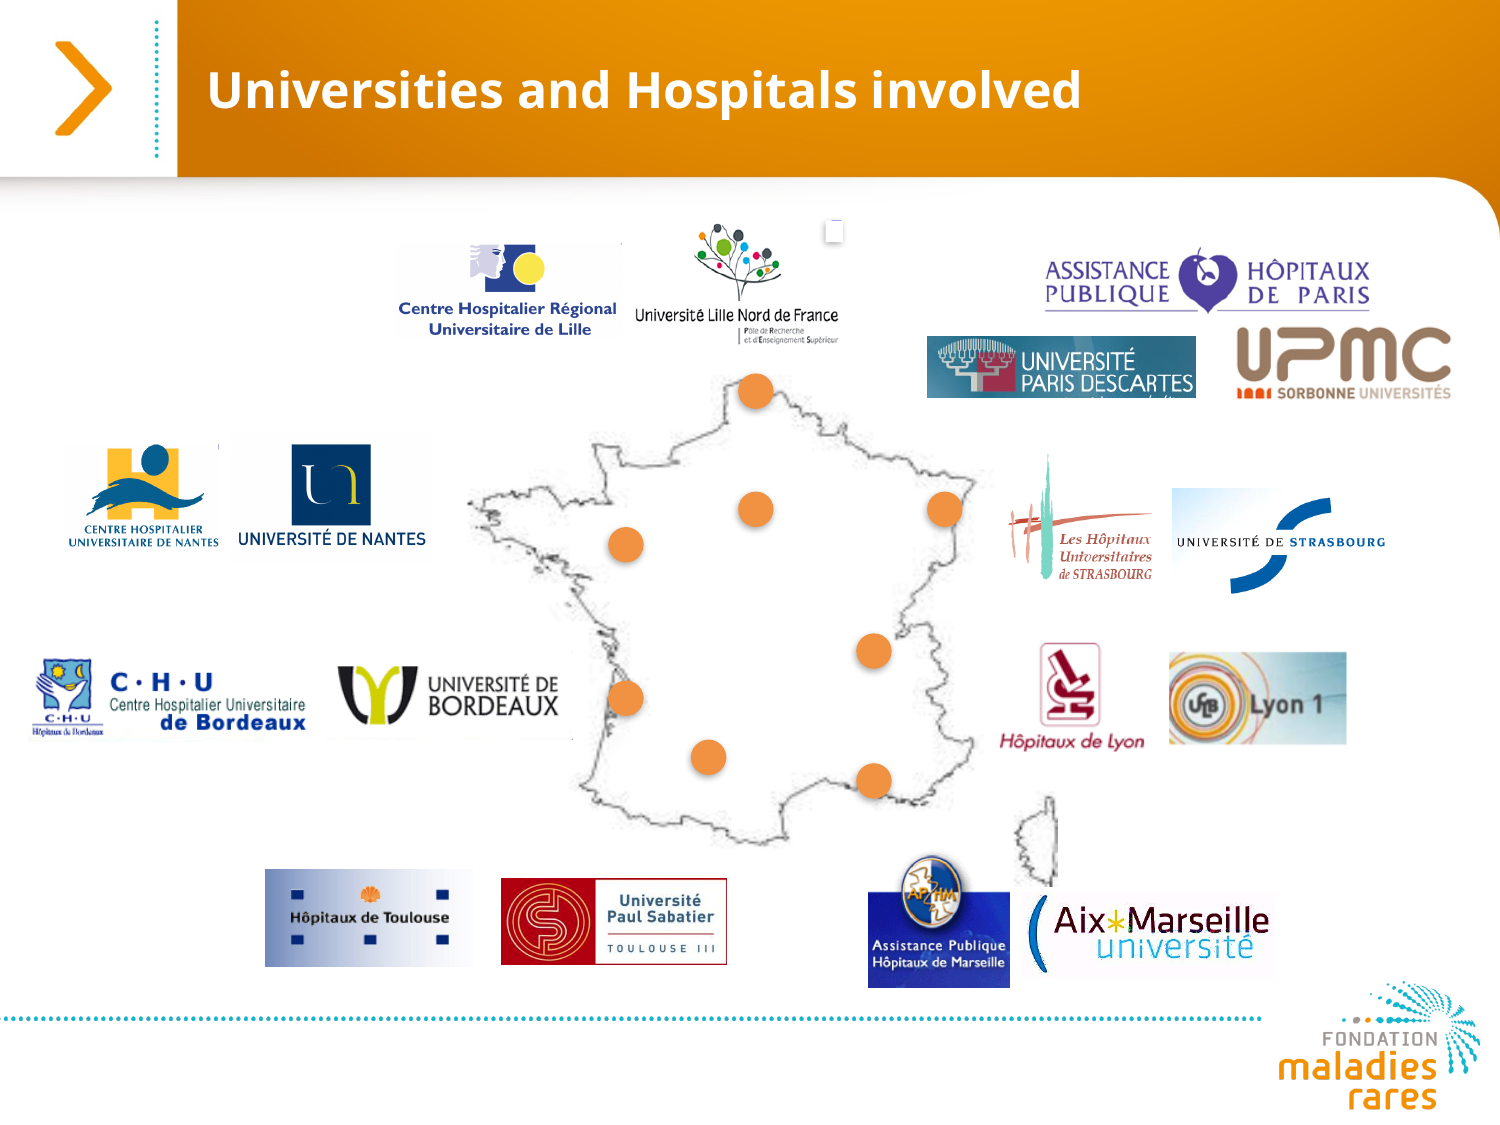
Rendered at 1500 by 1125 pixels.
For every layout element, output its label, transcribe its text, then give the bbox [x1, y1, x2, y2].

title Universities and Hospitals involved [206, 0, 1500, 178]
picture [0, 0, 1500, 1125]
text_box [631, 219, 845, 350]
